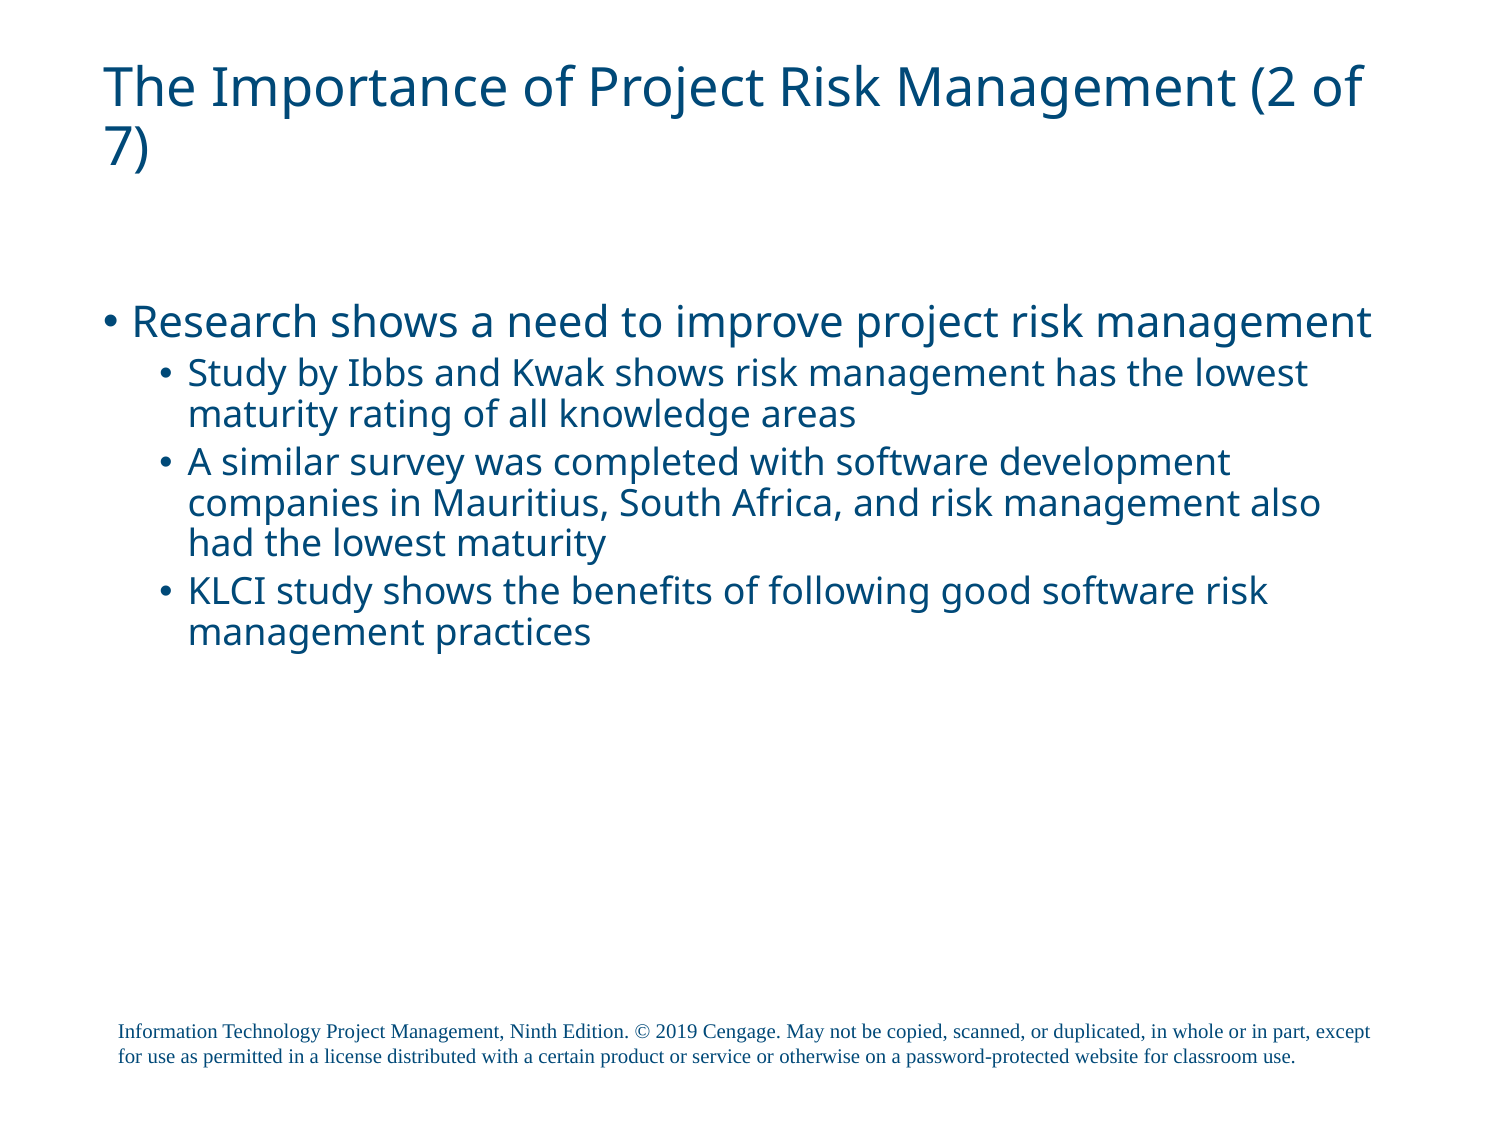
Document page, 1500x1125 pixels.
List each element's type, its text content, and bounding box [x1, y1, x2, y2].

title The Importance of Project Risk Management (2 of 7) [103, 59, 1397, 278]
footer Information Technology Project Management, Ninth Edition. © 2019 Cengage. May not be copied, scanned, or duplicated, in whole or in part, except for use as permitted in a license distributed with a certain product or service or otherwise on a password-protected website for classroom use. [103, 1009, 1397, 1070]
list Research shows a need to improve project risk management Study by Ibbs and Kwak shows risk management has the lowest maturity rating of all knowledge areas A similar survey was completed with software development companies in Mauritius, South Africa, and risk management also had the lowest maturity KLCI study shows the benefits of following good software risk management practices [103, 299, 1397, 1009]
